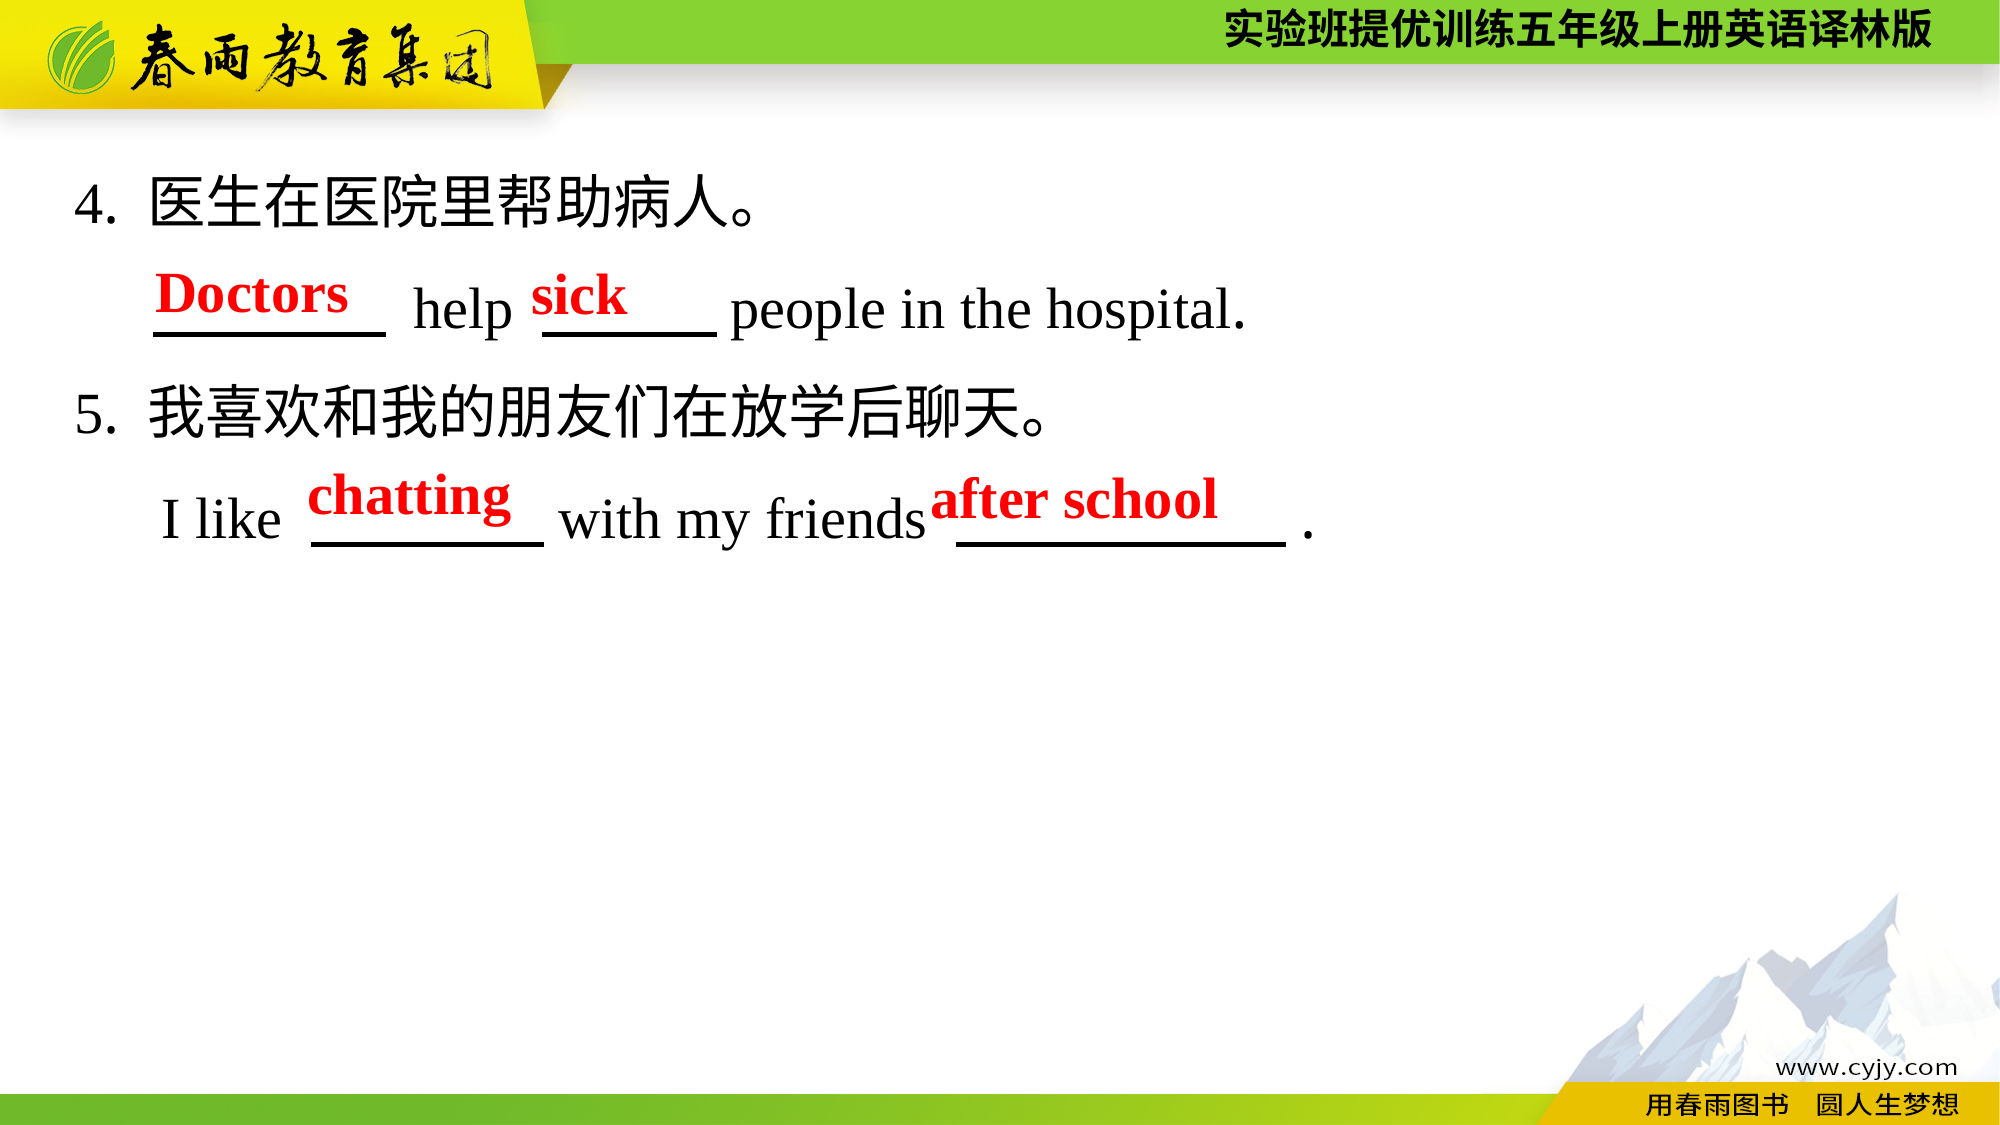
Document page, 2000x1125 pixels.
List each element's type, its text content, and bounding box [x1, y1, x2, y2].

list 4. 医生在医院里帮助病人。 help people in the hospital. 5. 我喜欢和我的朋友们在放学后聊天。 I like with my friends . [59, 122, 1944, 562]
text_box sick [516, 248, 644, 334]
text_box after school [915, 453, 1234, 538]
text_box chatting [292, 448, 527, 534]
text_box Doctors [140, 246, 365, 332]
picture [0, 0, 2000, 1125]
